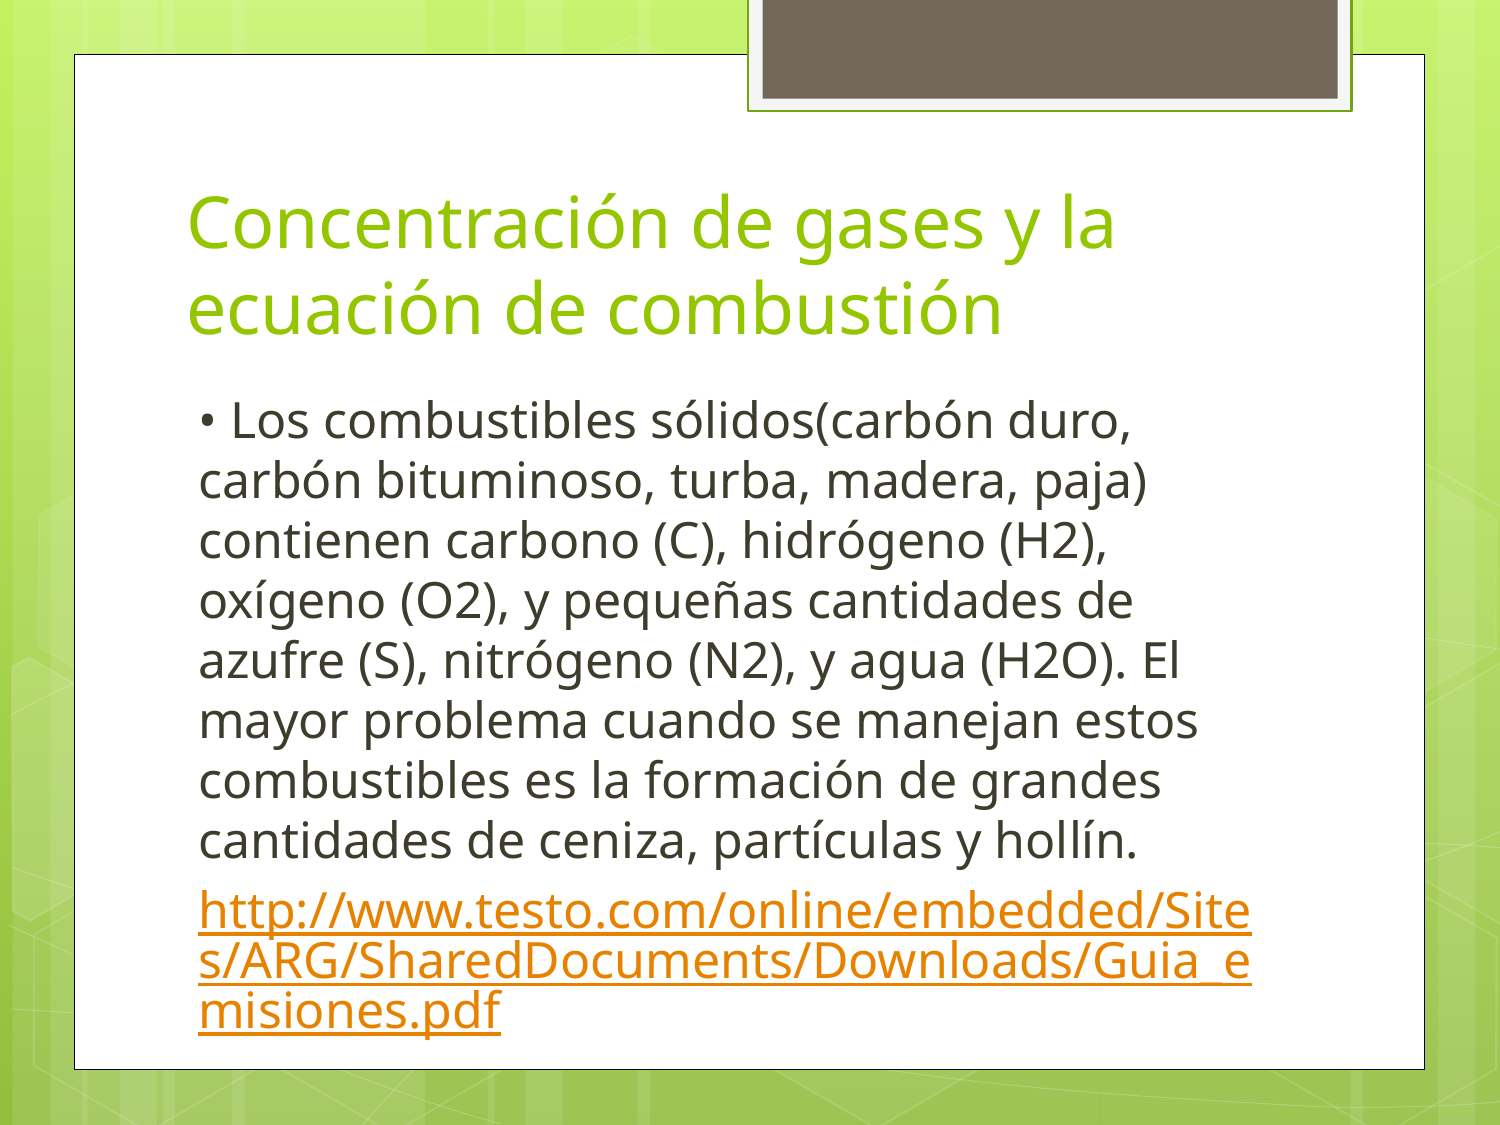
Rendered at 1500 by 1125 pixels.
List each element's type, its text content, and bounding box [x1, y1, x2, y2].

list • Los combustibles sólidos(carbón duro, carbón bituminoso, turba, madera, paja) contienen carbono (C), hidrógeno (H2), oxígeno (O2), y pequeñas cantidades de azufre (S), nitrógeno (N2), y agua (H2O). El mayor problema cuando se manejan estos combustibles es la formación de grandes cantidades de ceniza, partículas y hollín. http://www.testo.com/online/embedded/Sites/ARG/SharedDocuments/Downloads/Guia_emisiones.pdf [171, 381, 1283, 957]
title Concentración de gases y la ecuación de combustión [171, 168, 1324, 357]
